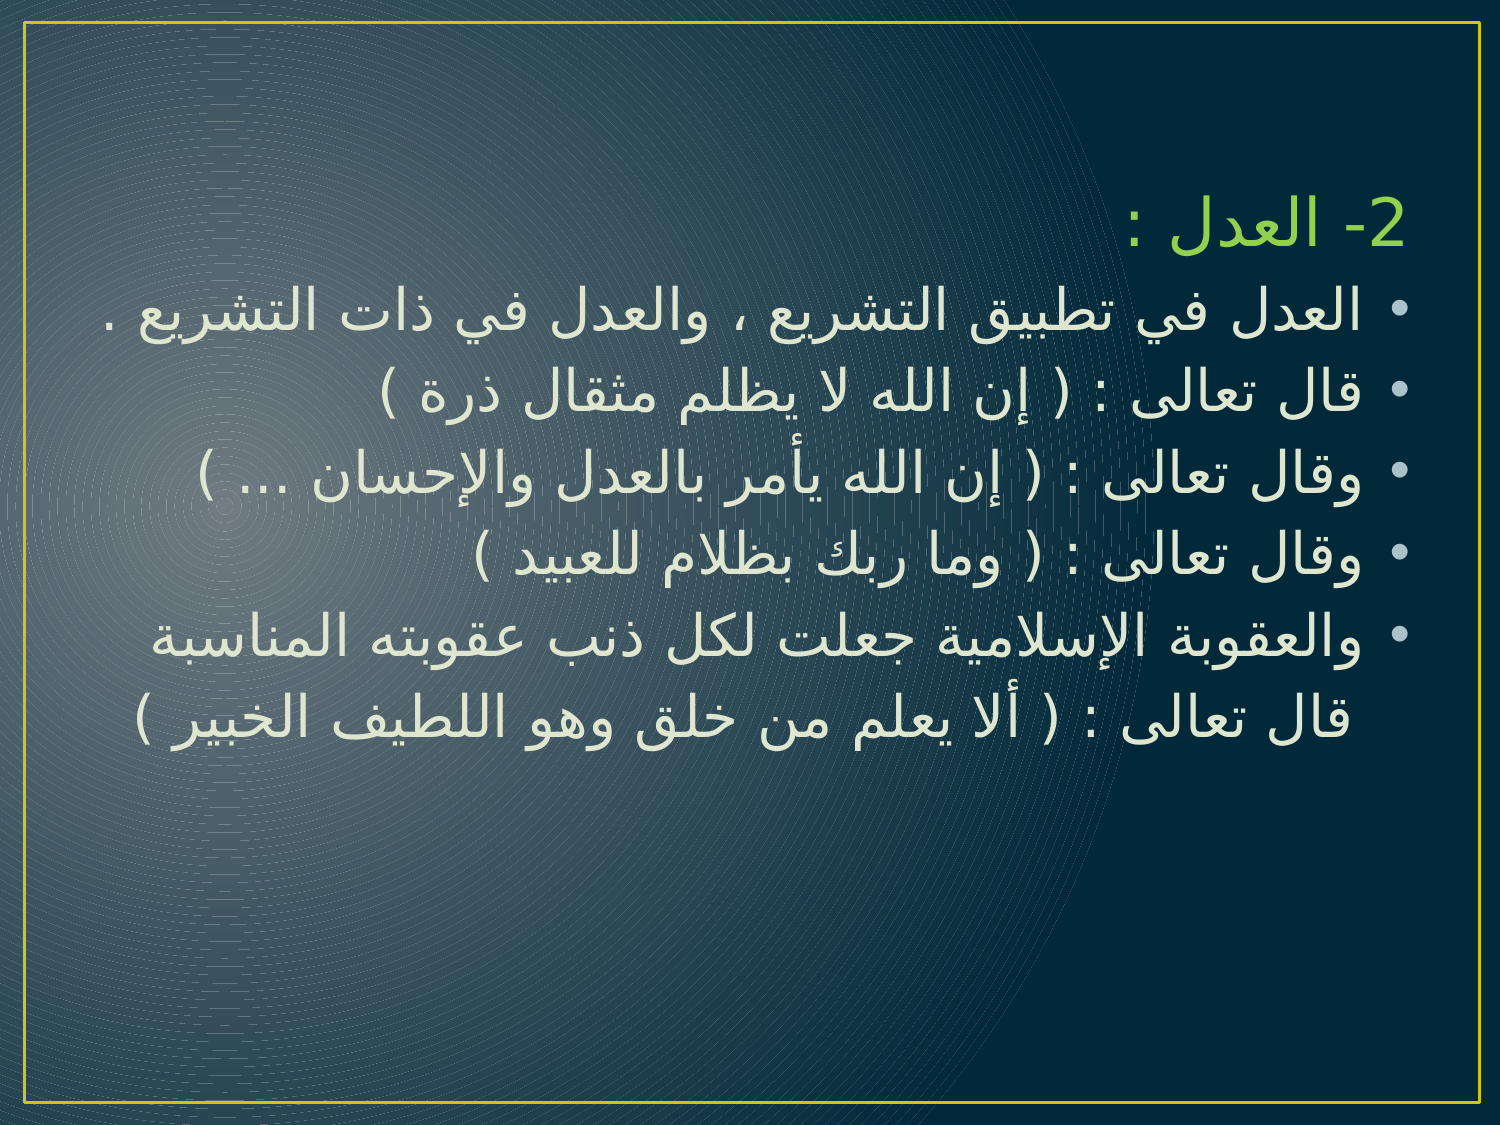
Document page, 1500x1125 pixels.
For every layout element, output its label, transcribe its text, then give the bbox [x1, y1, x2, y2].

list 2- العدل : العدل في تطبيق التشريع ، والعدل في ذات التشريع . قال تعالى : ( إن الله لا يظلم مثقال ذرة ) وقال تعالى : ( إن الله يأمر بالعدل والإحسان ... ) وقال تعالى : ( وما ربك بظلام للعبيد ) والعقوبة الإسلامية جعلت لكل ذنب عقوبته المناسبة قال تعالى : ( ألا يعلم من خلق وهو اللطيف الخبير ) [75, 172, 1425, 1005]
